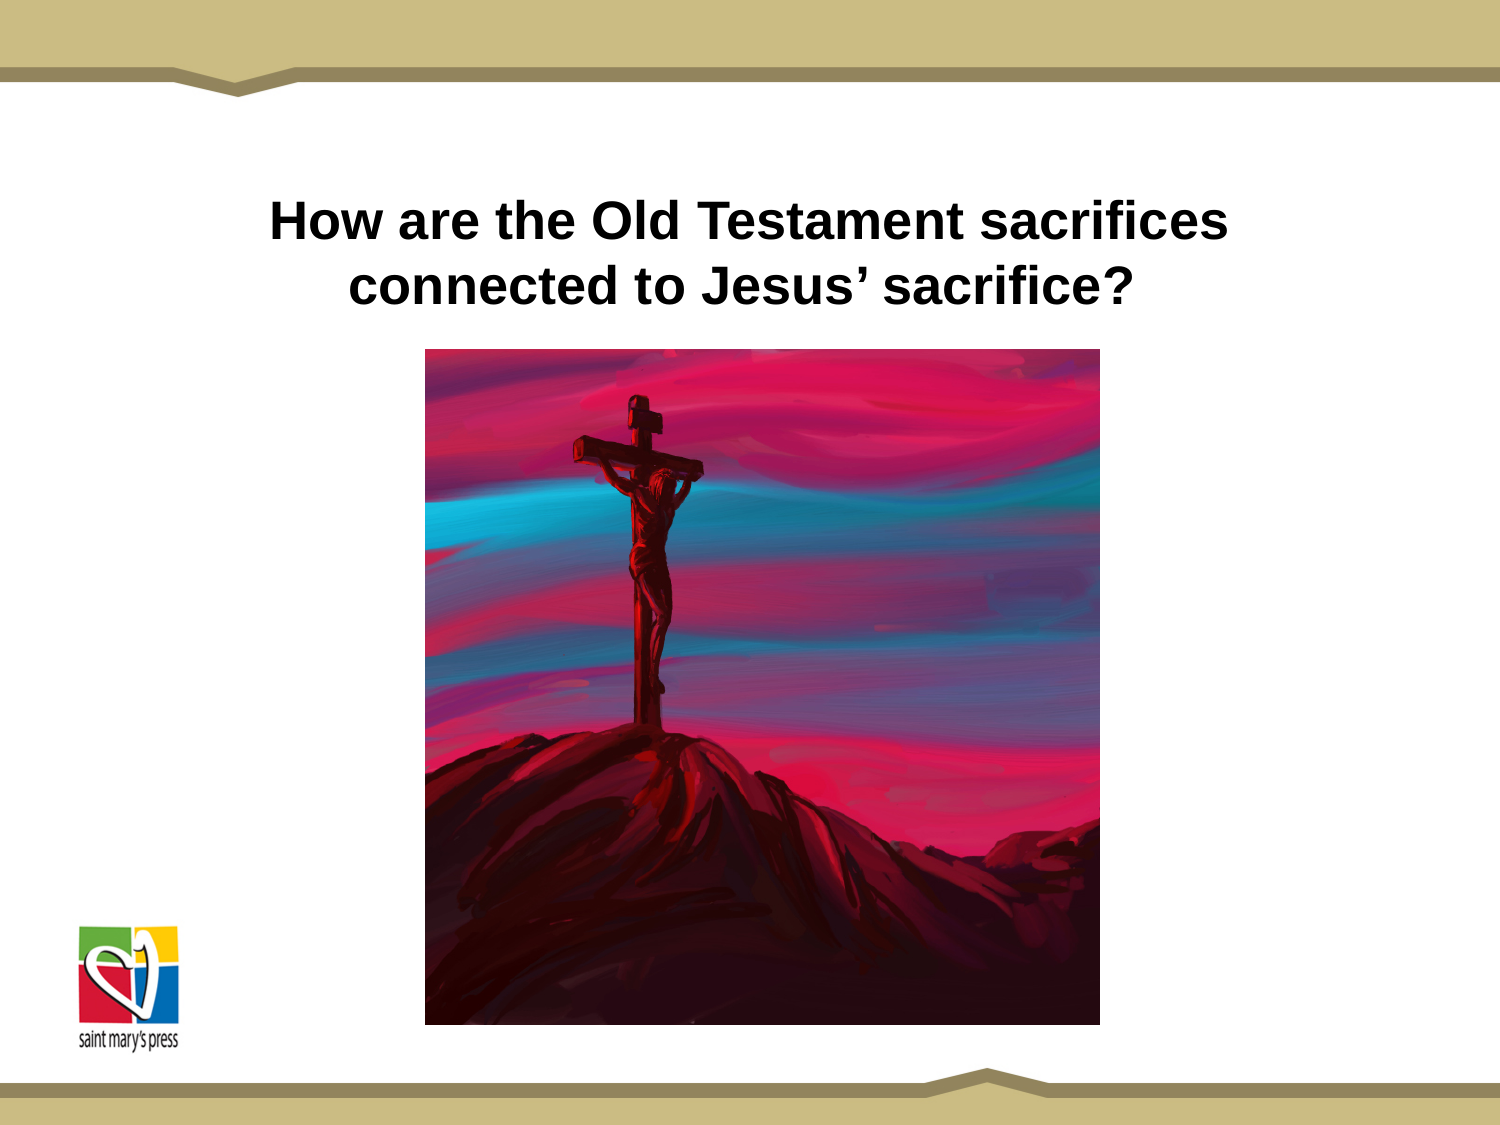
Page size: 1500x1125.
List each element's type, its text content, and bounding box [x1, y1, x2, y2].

picture [0, 0, 1500, 1125]
title How are the Old Testament sacrifices connected to Jesus’ sacrifice? [206, 149, 1294, 350]
